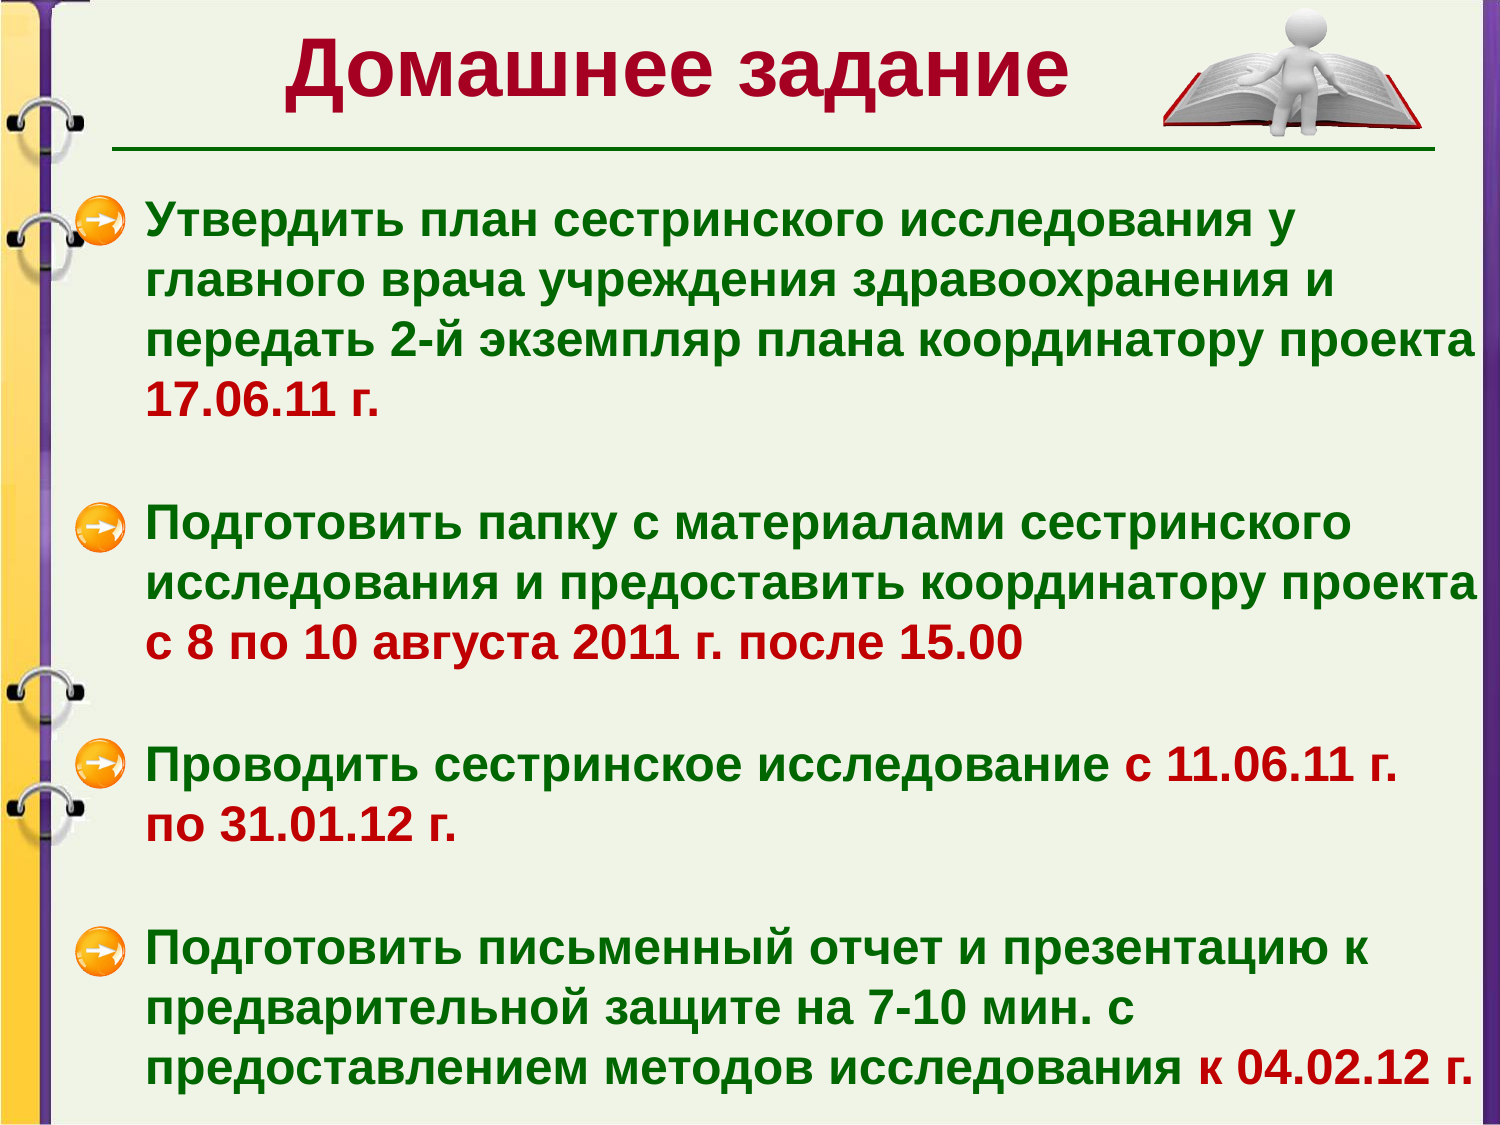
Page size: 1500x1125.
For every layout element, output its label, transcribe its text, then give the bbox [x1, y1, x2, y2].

text_box Утвердить план сестринского исследования у главного врача учреждения здравоохранения и передать 2-й экземпляр плана координатору проекта 17.06.11 г. Подготовить папку с материалами сестринского исследования и предоставить координатору проекта с 8 по 10 августа 2011 г. после 15.00 Проводить сестринское исследование с 11.06.11 г. по 31.01.12 г. Подготовить письменный отчет и презентацию к предварительной защите на 7-10 мин. с предоставлением методов исследования к 04.02.12 г. [129, 179, 1495, 1102]
text_box Домашнее задание [70, 5, 1159, 121]
picture [0, 1, 1500, 1125]
